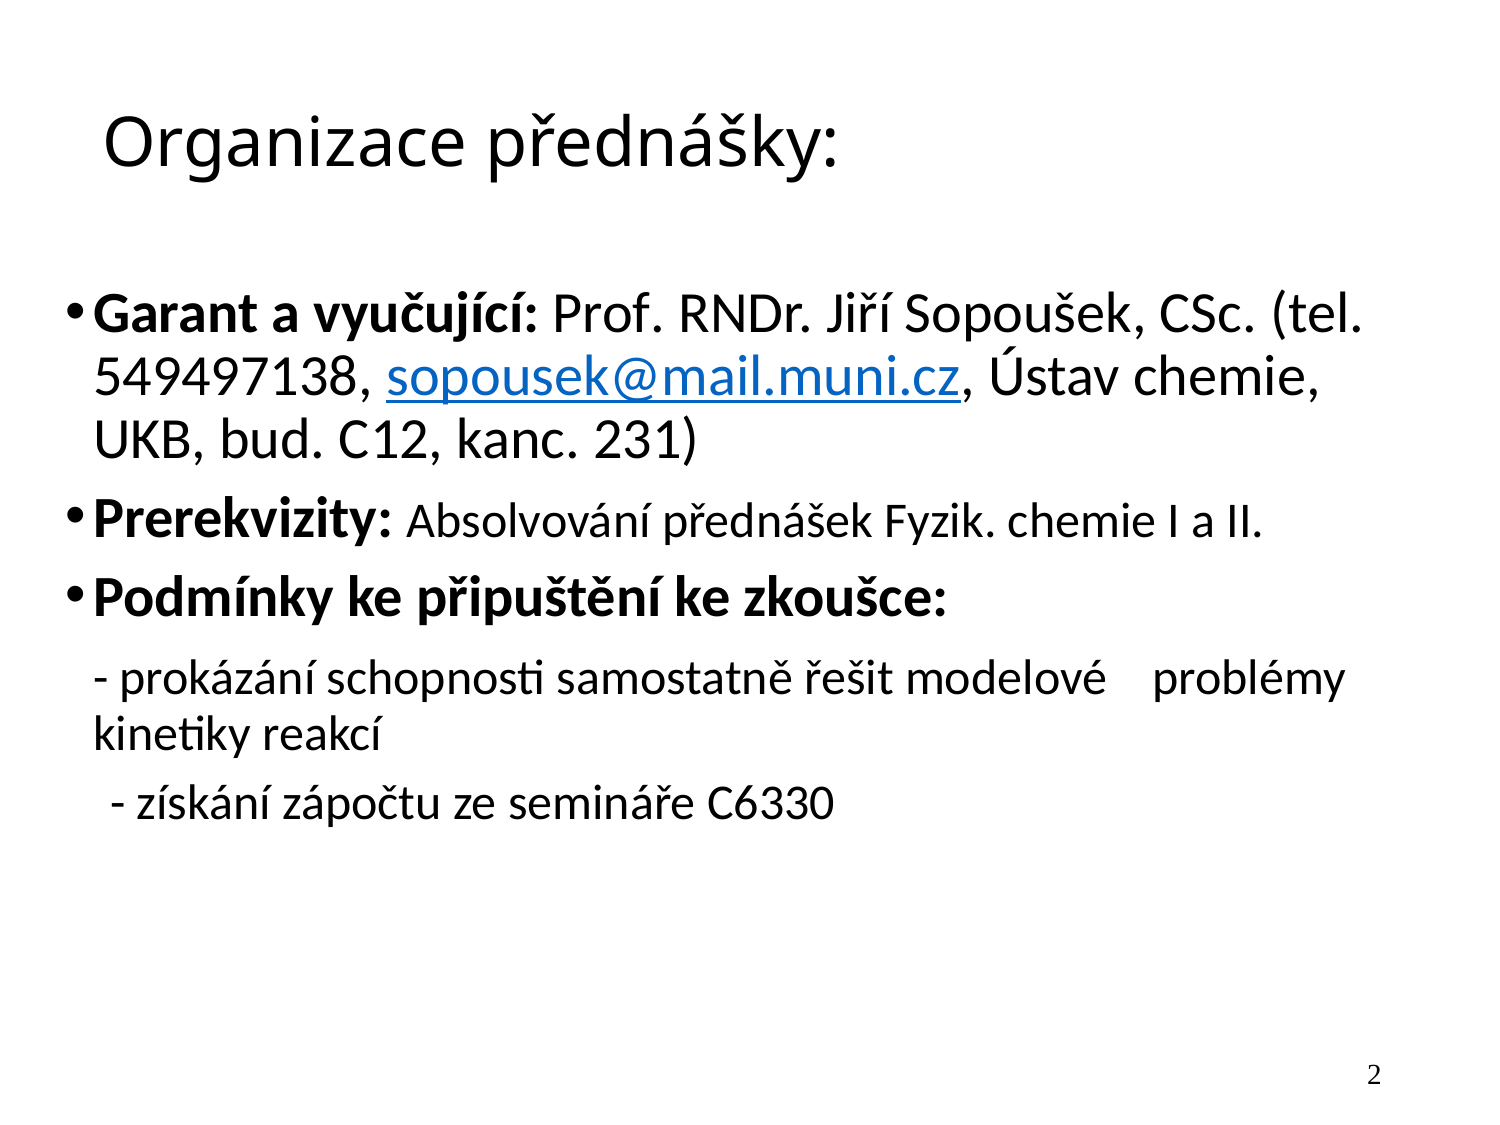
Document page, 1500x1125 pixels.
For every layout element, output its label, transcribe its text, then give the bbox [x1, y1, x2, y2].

list Garant a vyučující: Prof. RNDr. Jiří Sopoušek, CSc. (tel. 549497138, sopousek@mail.muni.cz, Ústav chemie, UKB, bud. C12, kanc. 231) Prerekvizity: Absolvování přednášek Fyzik. chemie I a II. Podmínky ke připuštění ke zkoušce: - prokázání schopnosti samostatně řešit modelové problémy kinetiky reakcí - získání zápočtu ze semináře C6330 [50, 275, 1450, 1075]
slide_number 2 [1059, 1042, 1397, 1103]
title Organizace přednášky: [87, 50, 1413, 238]
